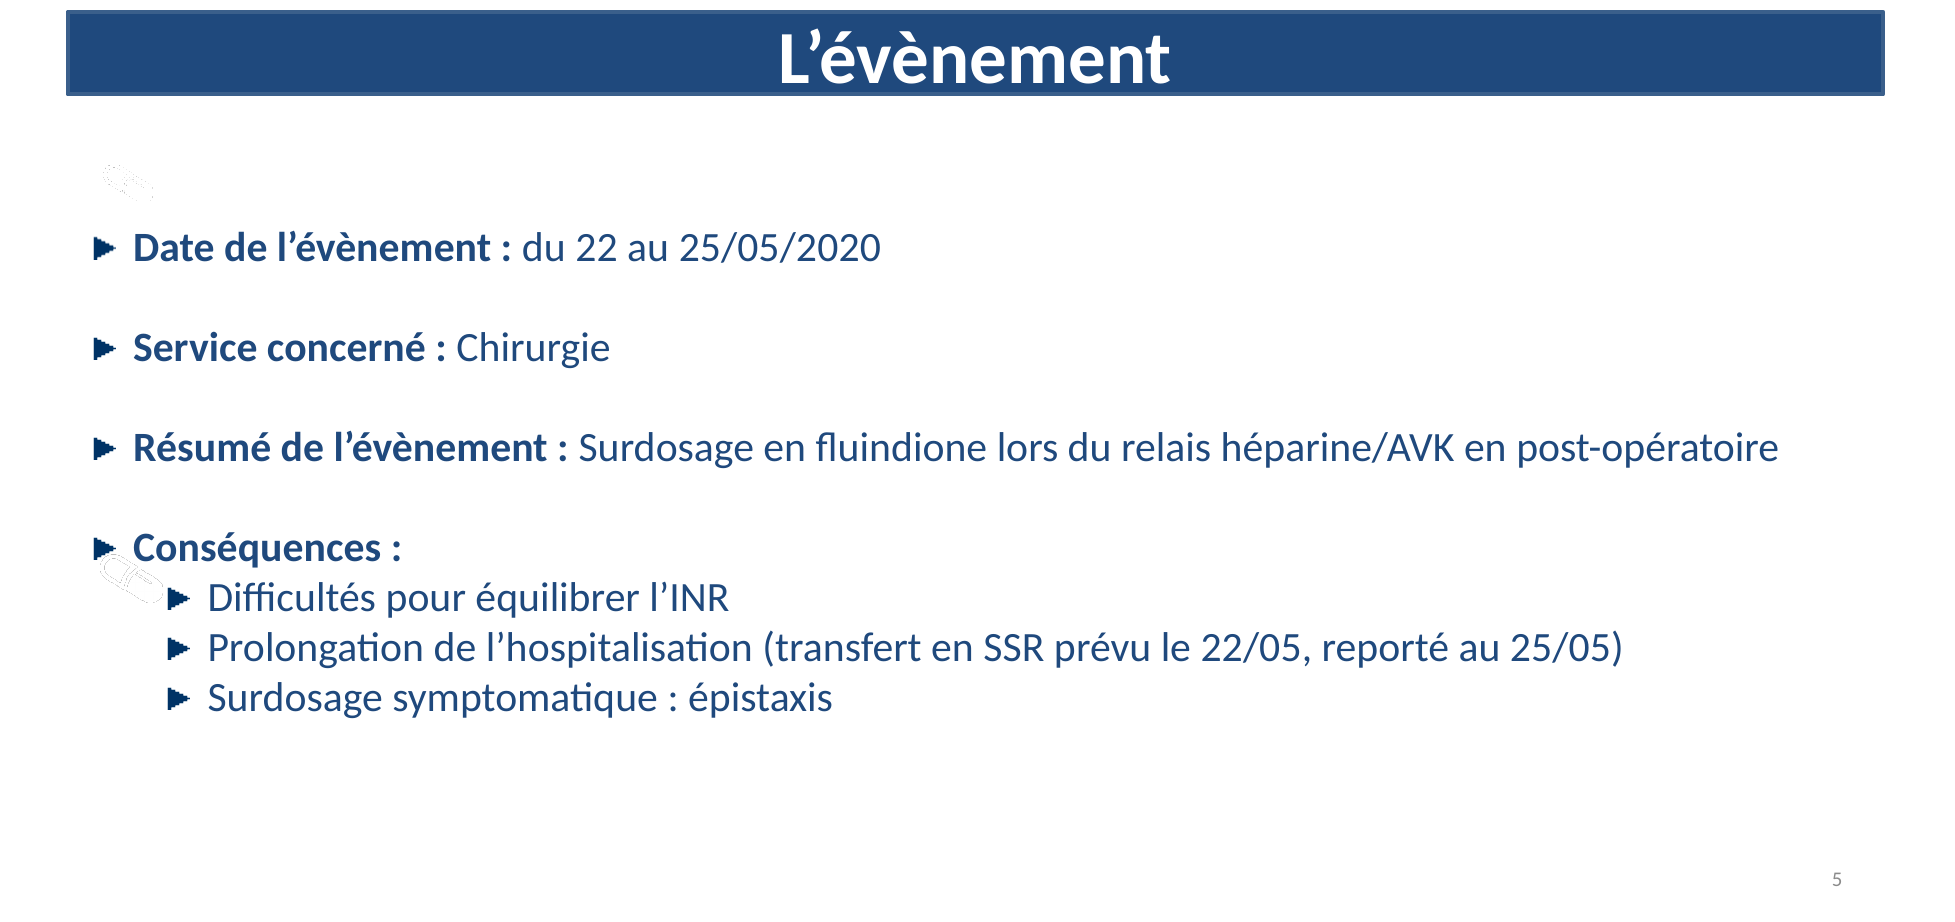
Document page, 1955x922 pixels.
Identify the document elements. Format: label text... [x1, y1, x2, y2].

picture [103, 158, 153, 208]
picture [160, 680, 190, 710]
slide_number 5 [1401, 853, 1858, 904]
picture [160, 630, 190, 660]
text_box L’évènement [66, 10, 1885, 96]
picture [86, 229, 116, 260]
text_box Date de l’évènement : du 22 au 25/05/2020 Service concerné : Chirurgie Résumé de l’évènement : Surdosage en fluindione lors du relais héparine/AVK en post-opératoire Conséquences : Difficultés pour équilibrer l’INR Prolongation de l’hospitalisation (transfert en SSR prévu le 22/05, reporté au 25/05) Surdosage symptomatique : épistaxis [0, 212, 1872, 728]
picture [86, 530, 190, 611]
picture [86, 330, 116, 360]
picture [86, 430, 116, 460]
